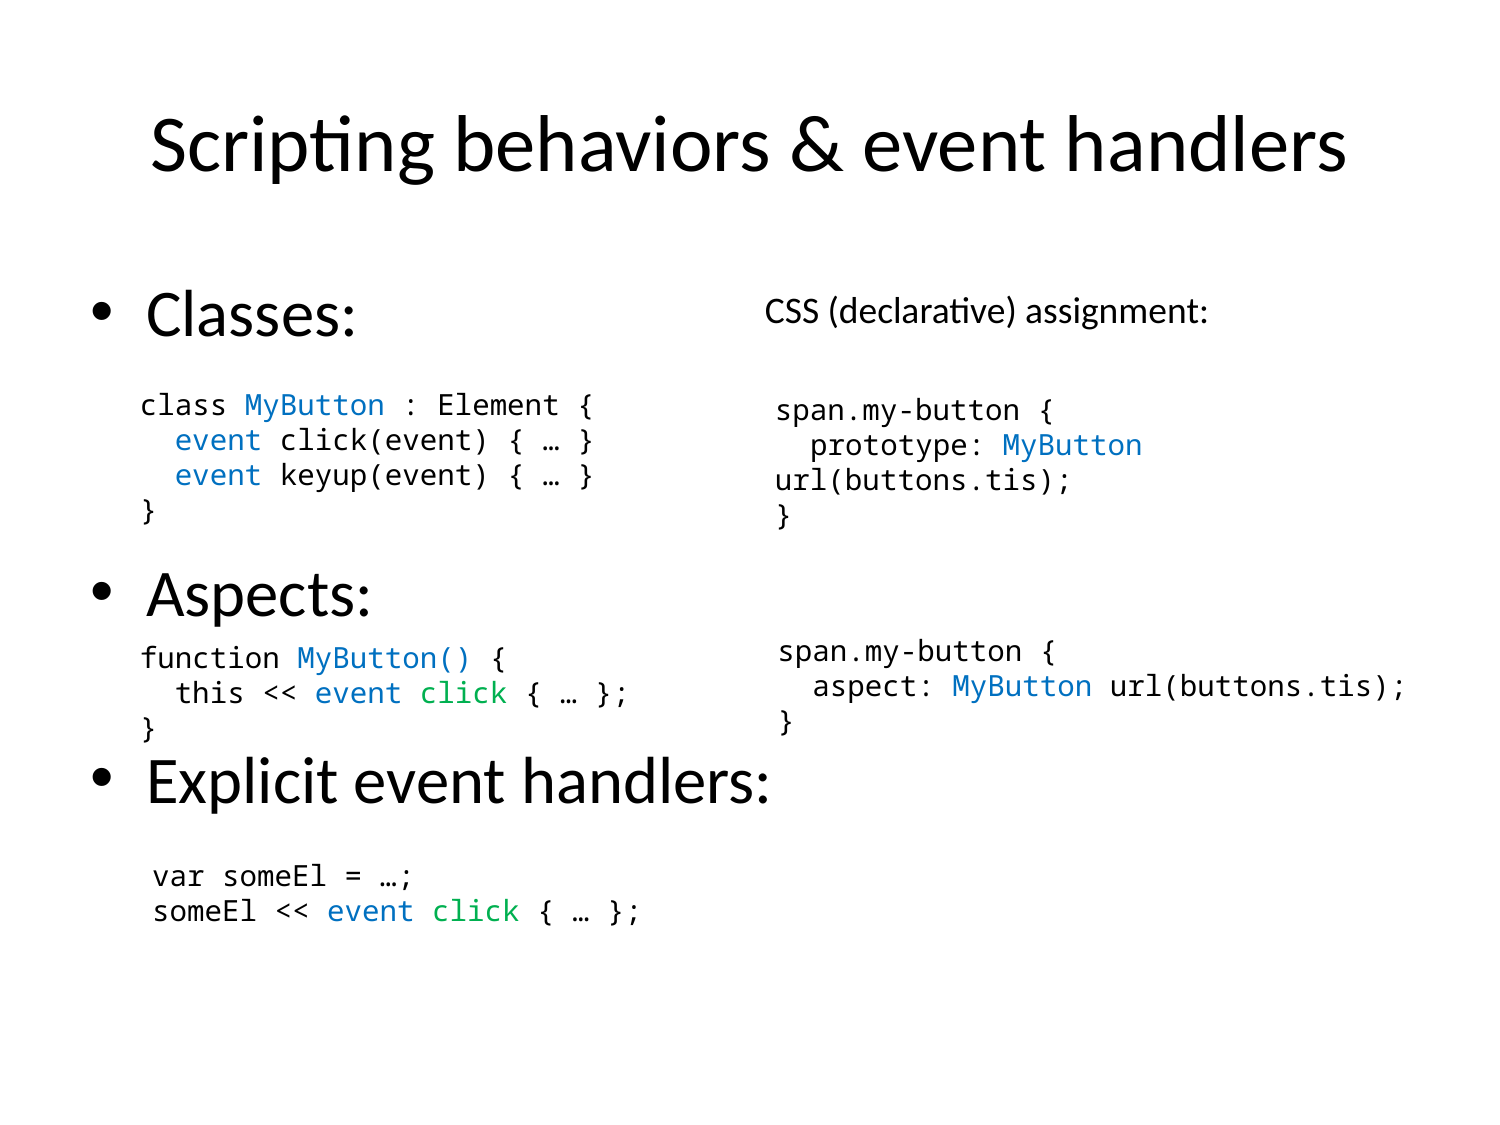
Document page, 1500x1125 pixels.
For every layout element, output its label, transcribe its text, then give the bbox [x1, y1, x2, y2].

text_box span.my-button { aspect: MyButton url(buttons.tis); } [762, 624, 1463, 745]
text_box class MyButton : Element { event click(event) { … } event keyup(event) { … } } [124, 378, 738, 534]
text_box CSS (declarative) assignment: [749, 278, 1273, 339]
text_box var someEl = …; someEl << event click { … }; [137, 849, 750, 970]
text_box span.my-button { prototype: MyButton url(buttons.tis); } [760, 383, 1461, 539]
list Classes: Aspects: Explicit event handlers: [75, 262, 1425, 1005]
text_box function MyButton() { this << event click { … }; } [124, 632, 738, 752]
title Scripting behaviors & event handlers [75, 45, 1425, 233]
